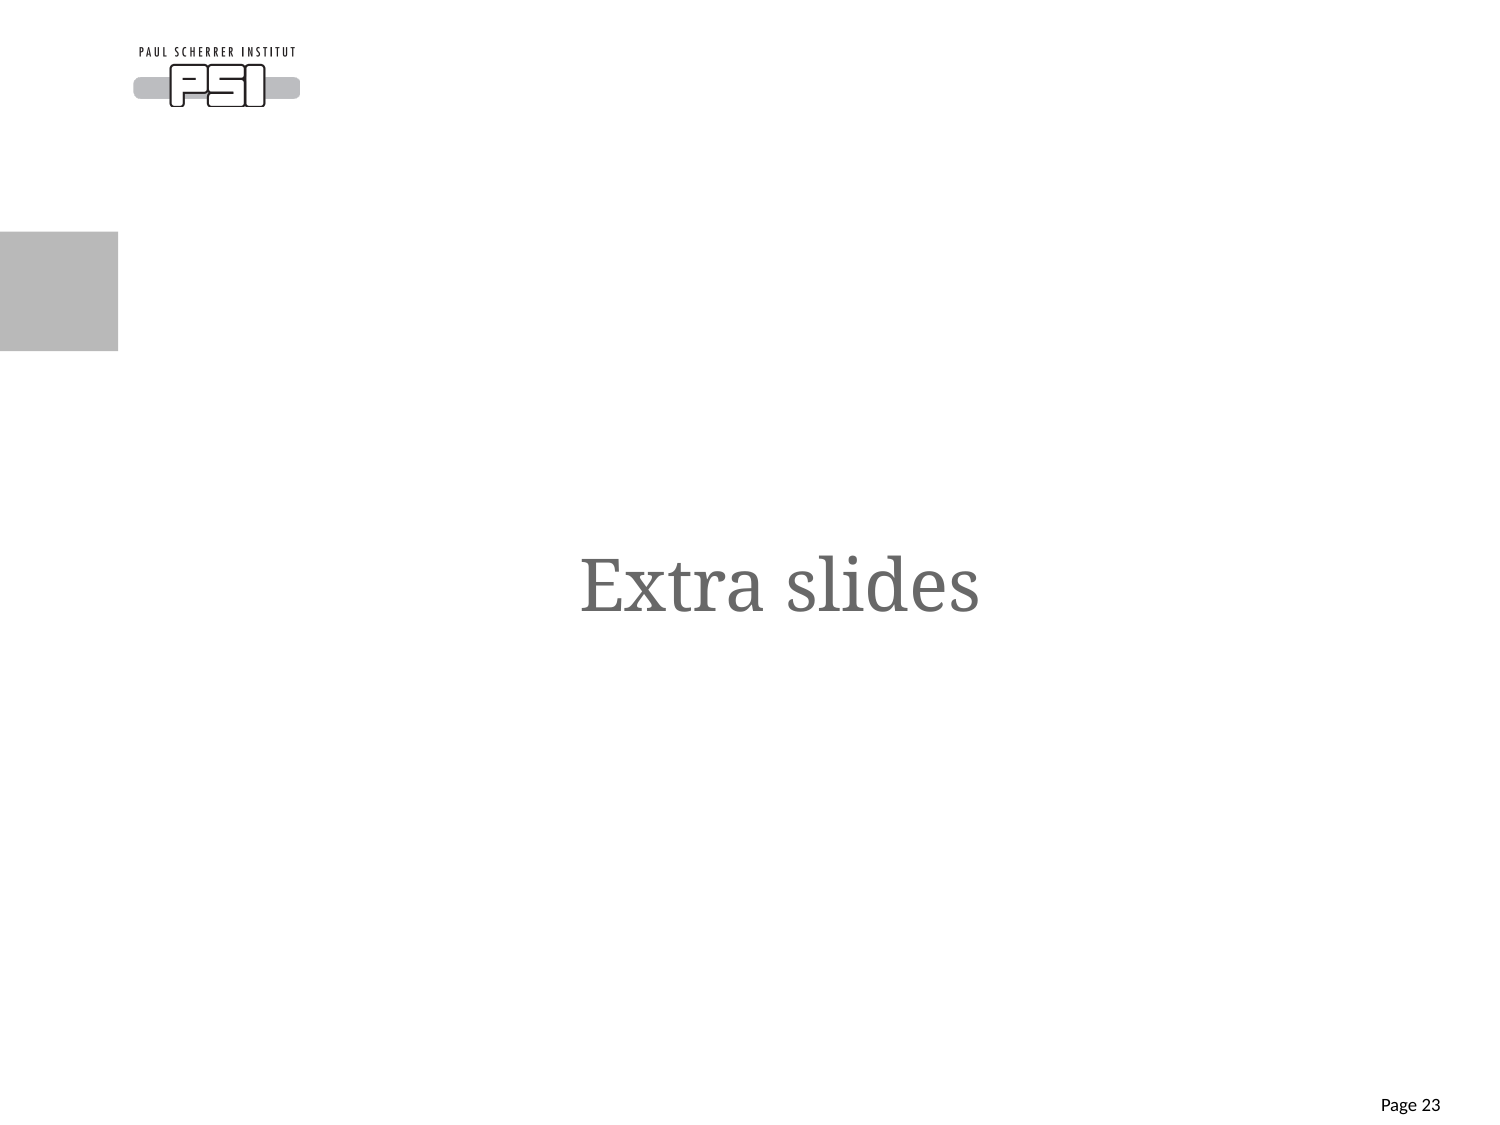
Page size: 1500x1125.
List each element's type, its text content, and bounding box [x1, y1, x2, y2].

title Extra slides [230, 538, 1331, 623]
slide_number Page 23 [1346, 1092, 1441, 1125]
